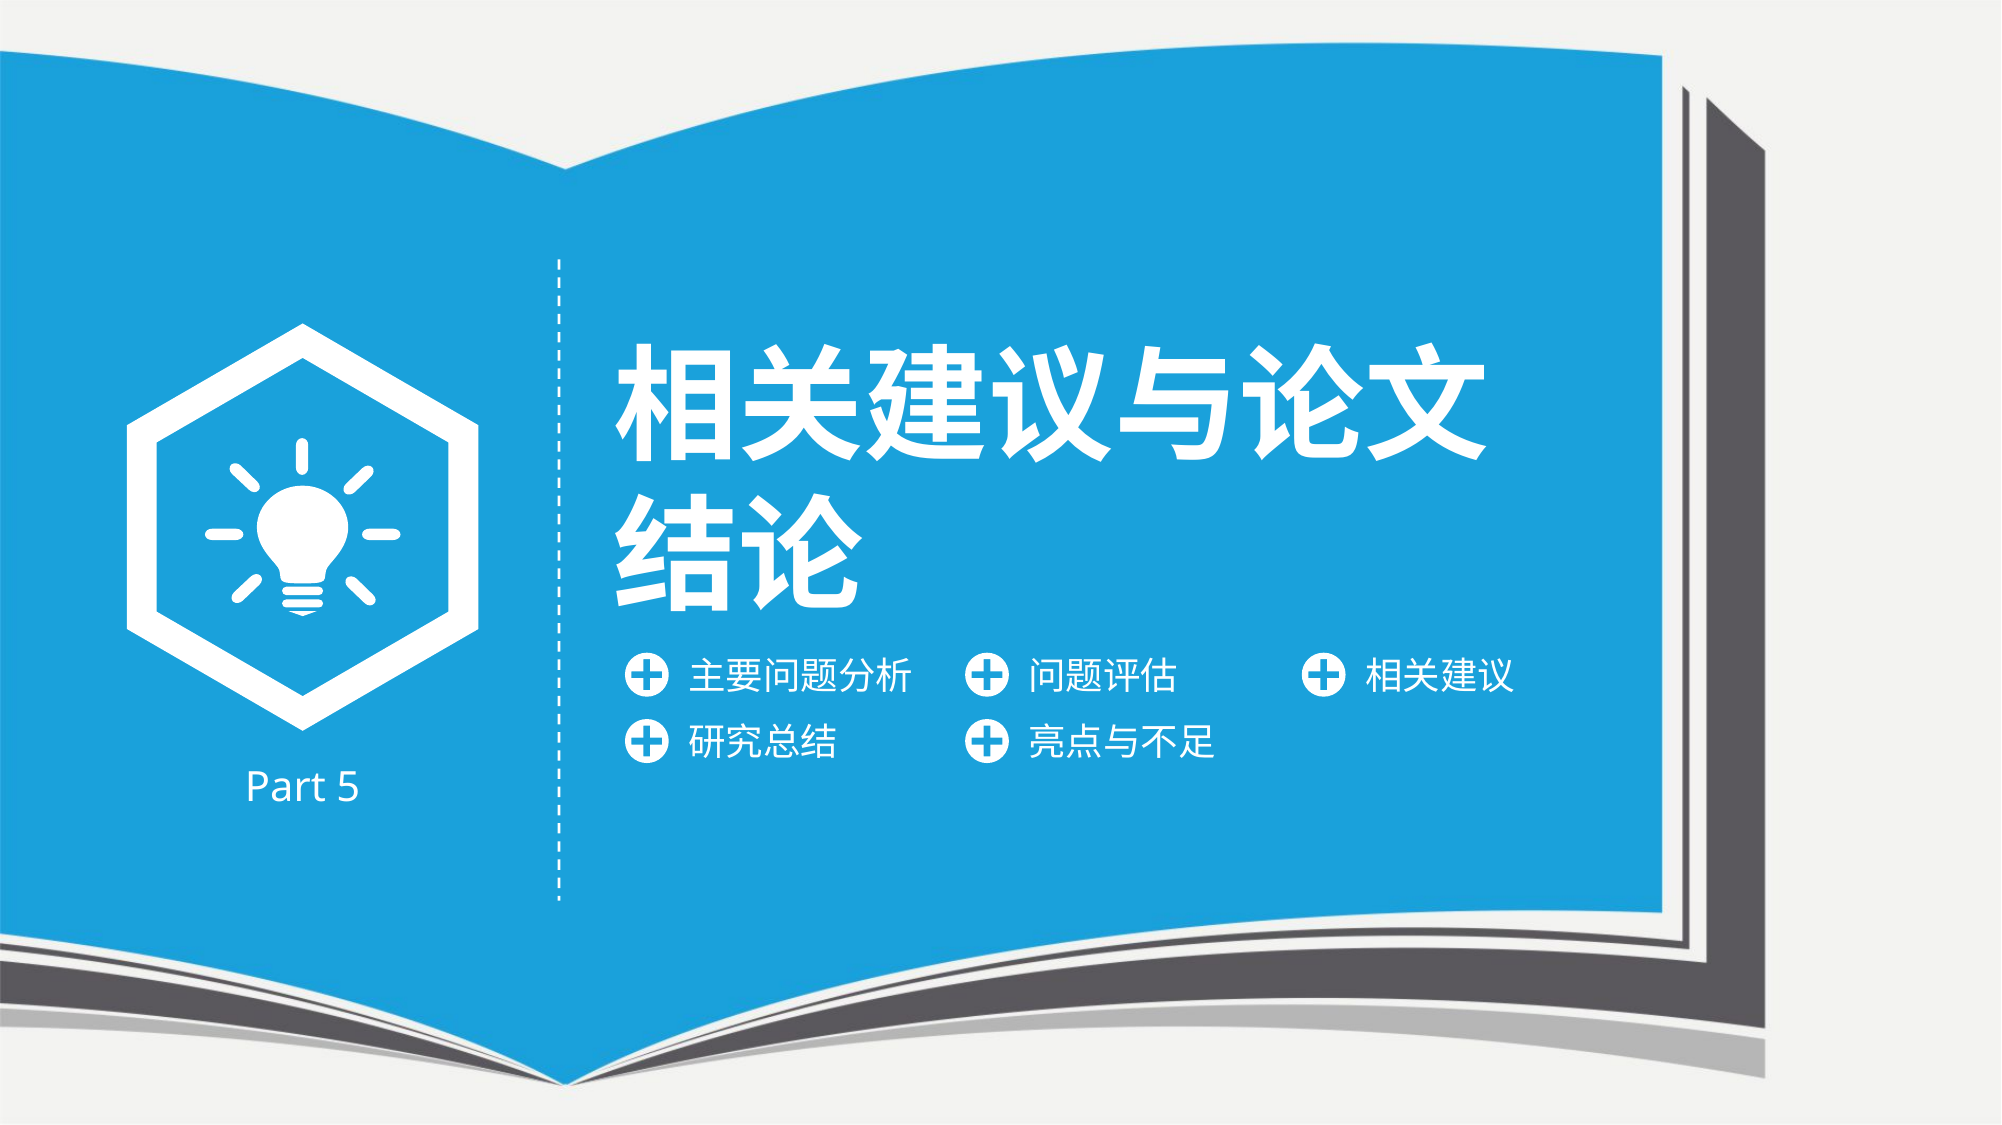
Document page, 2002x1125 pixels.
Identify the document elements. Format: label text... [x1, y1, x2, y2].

text_box Part 5 [214, 752, 392, 817]
text_box [282, 599, 324, 608]
text_box [1301, 652, 1346, 697]
text_box [231, 574, 262, 603]
text_box [965, 652, 1009, 697]
picture [0, 0, 2002, 1125]
text_box [229, 463, 260, 493]
text_box [288, 611, 317, 617]
text_box 相关建议与论文结论 [599, 317, 1592, 633]
text_box [126, 323, 479, 731]
text_box 亮点与不足 [1013, 710, 1288, 771]
text_box [624, 652, 669, 697]
text_box 主要问题分析 [673, 644, 965, 704]
text_box [965, 719, 1009, 764]
text_box 问题评估 [1013, 644, 1288, 704]
text_box [204, 528, 244, 541]
text_box 研究总结 [673, 710, 965, 771]
text_box [362, 528, 401, 541]
text_box [282, 586, 324, 596]
text_box [343, 465, 374, 495]
text_box [256, 485, 349, 584]
text_box [345, 576, 376, 606]
text_box [295, 438, 309, 475]
text_box 相关建议 [1350, 644, 1594, 704]
text_box [624, 719, 669, 764]
